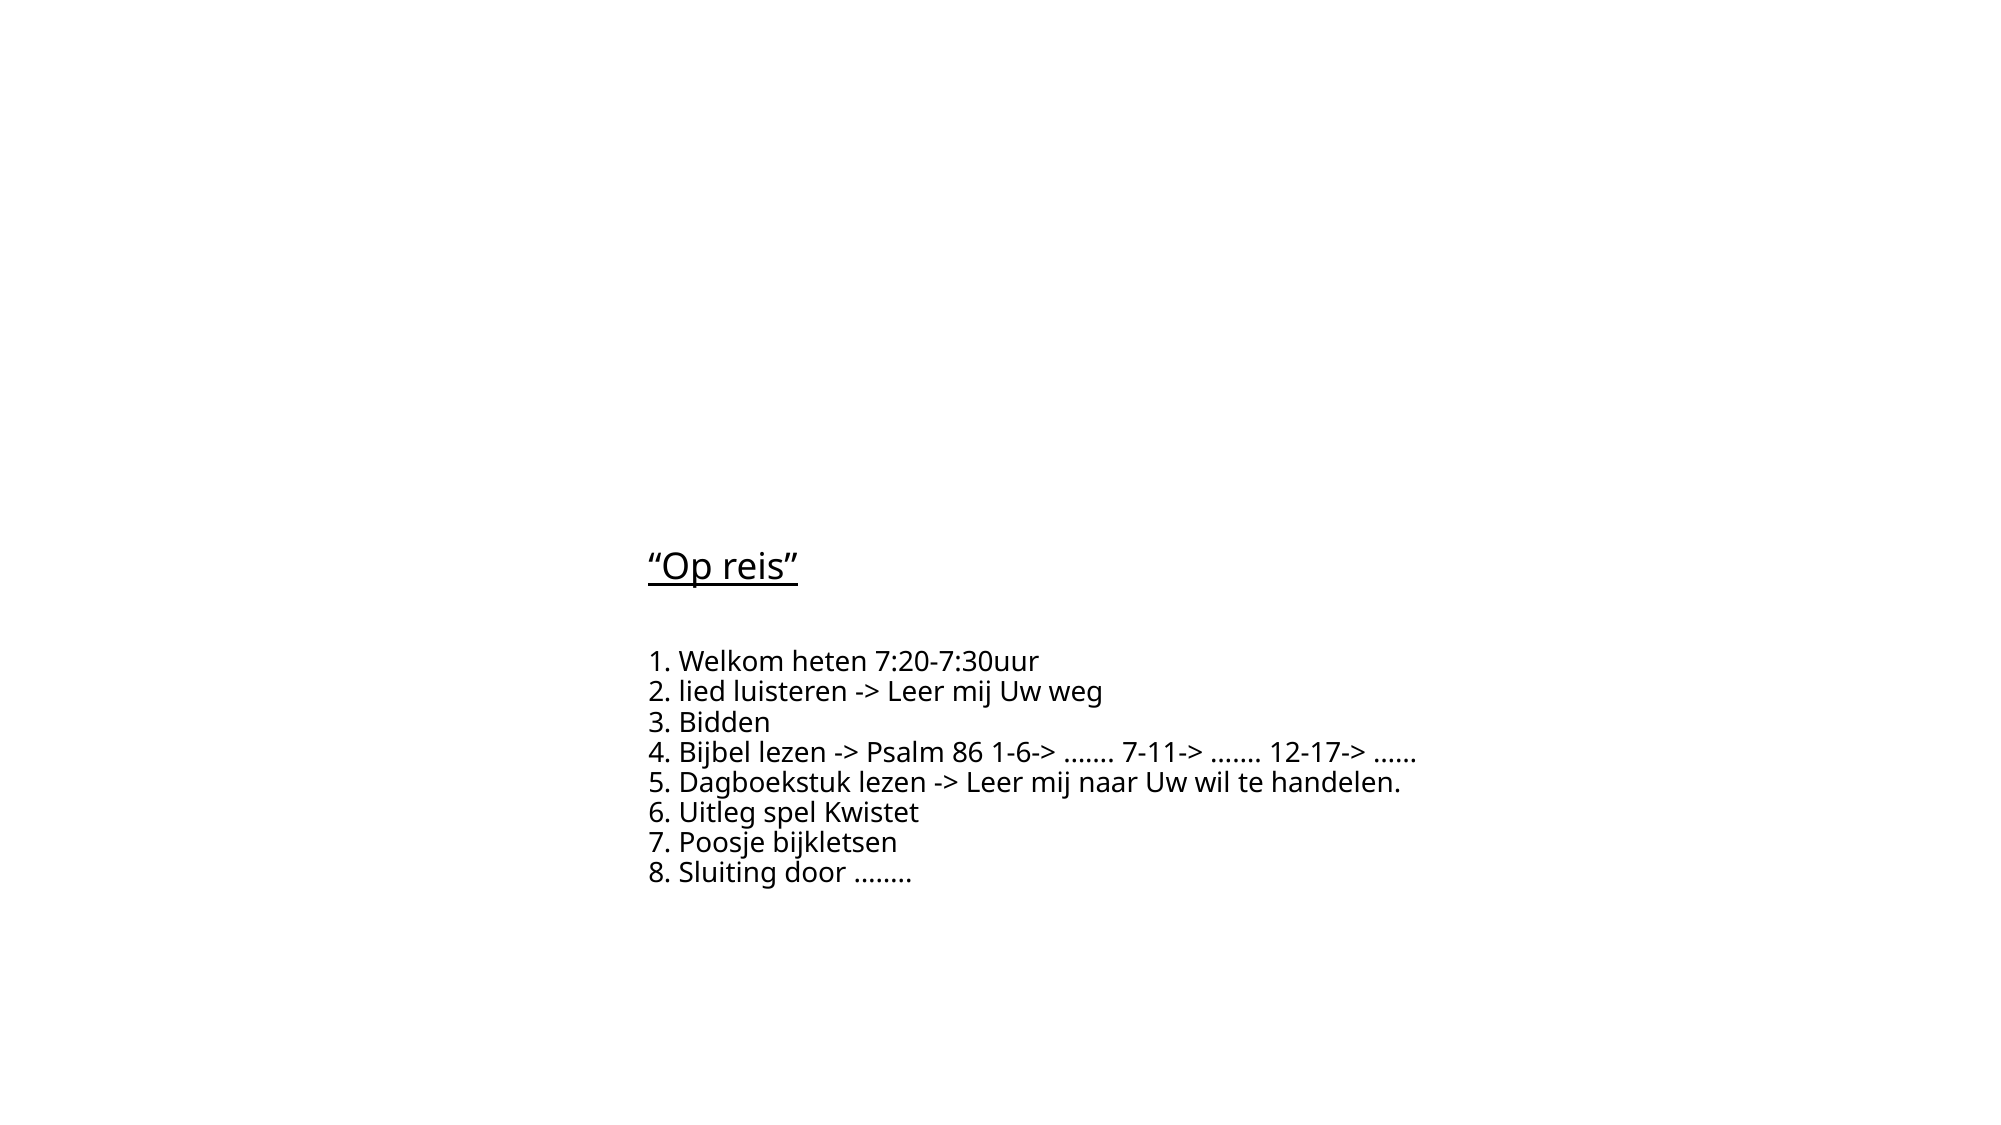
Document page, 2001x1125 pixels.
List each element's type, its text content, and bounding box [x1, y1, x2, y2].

title “Op reis” 1. Welkom heten 7:20-7:30uur 2. lied luisteren -> Leer mij Uw weg 3. Bidden 4. Bijbel lezen -> Psalm 86 1-6-> ……. 7-11-> ……. 12-17-> …… 5. Dagboekstuk lezen -> Leer mij naar Uw wil te handelen. 6. Uitleg spel Kwistet 7. Poosje bijkletsen 8. Sluiting door …….. [315, 32, 1750, 1038]
